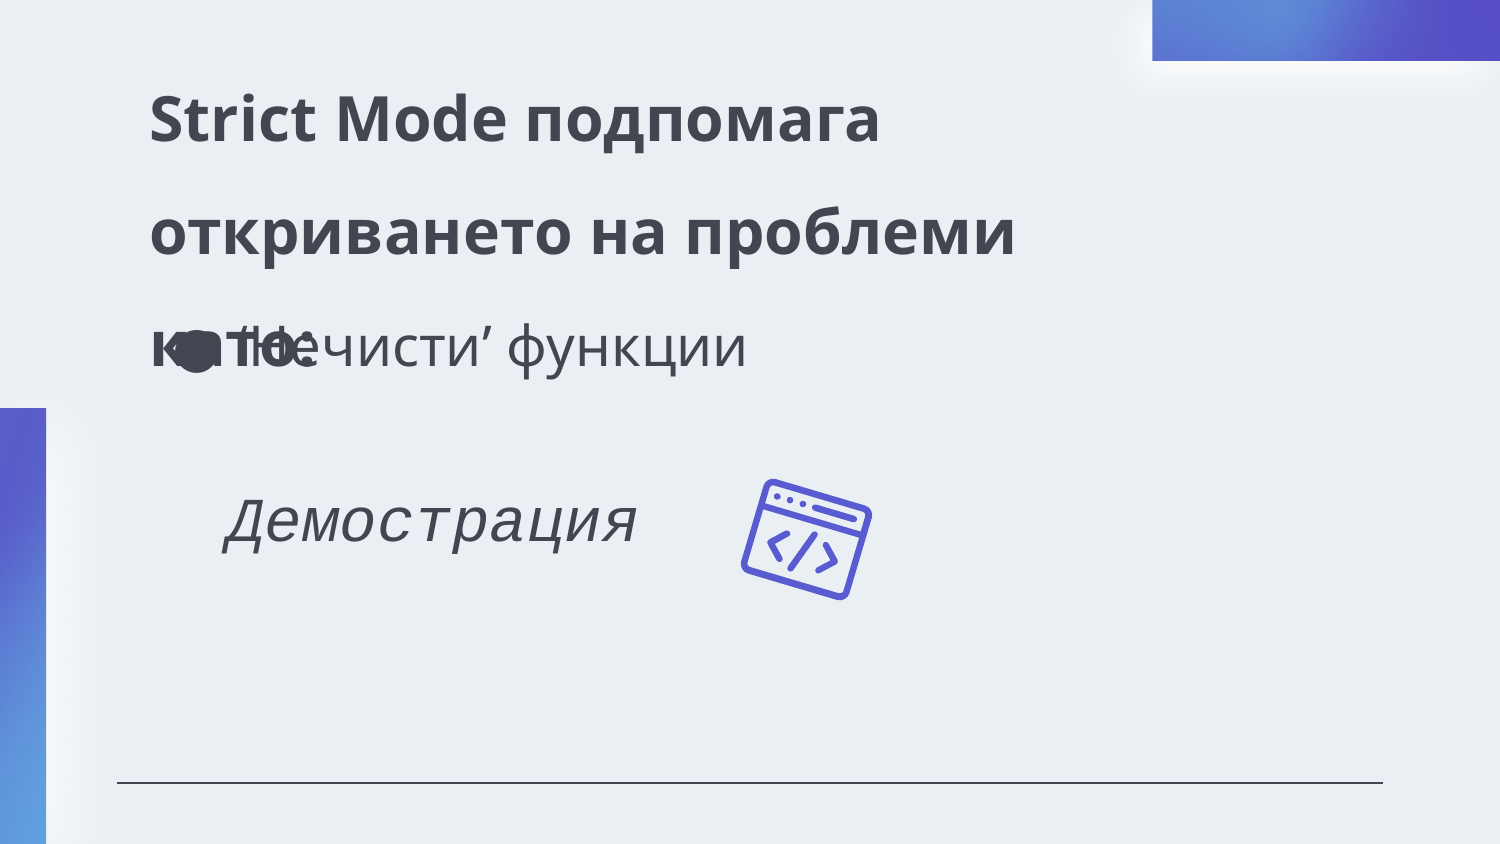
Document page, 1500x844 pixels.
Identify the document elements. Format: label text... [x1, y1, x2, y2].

text_box Strict Mode подпомага откриването на проблеми като: [134, 26, 1151, 231]
picture [0, 408, 47, 844]
picture [1152, 0, 1500, 61]
text_box ‘Нечисти’ функции [148, 295, 820, 444]
title Демострация [212, 463, 756, 616]
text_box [749, 490, 864, 590]
